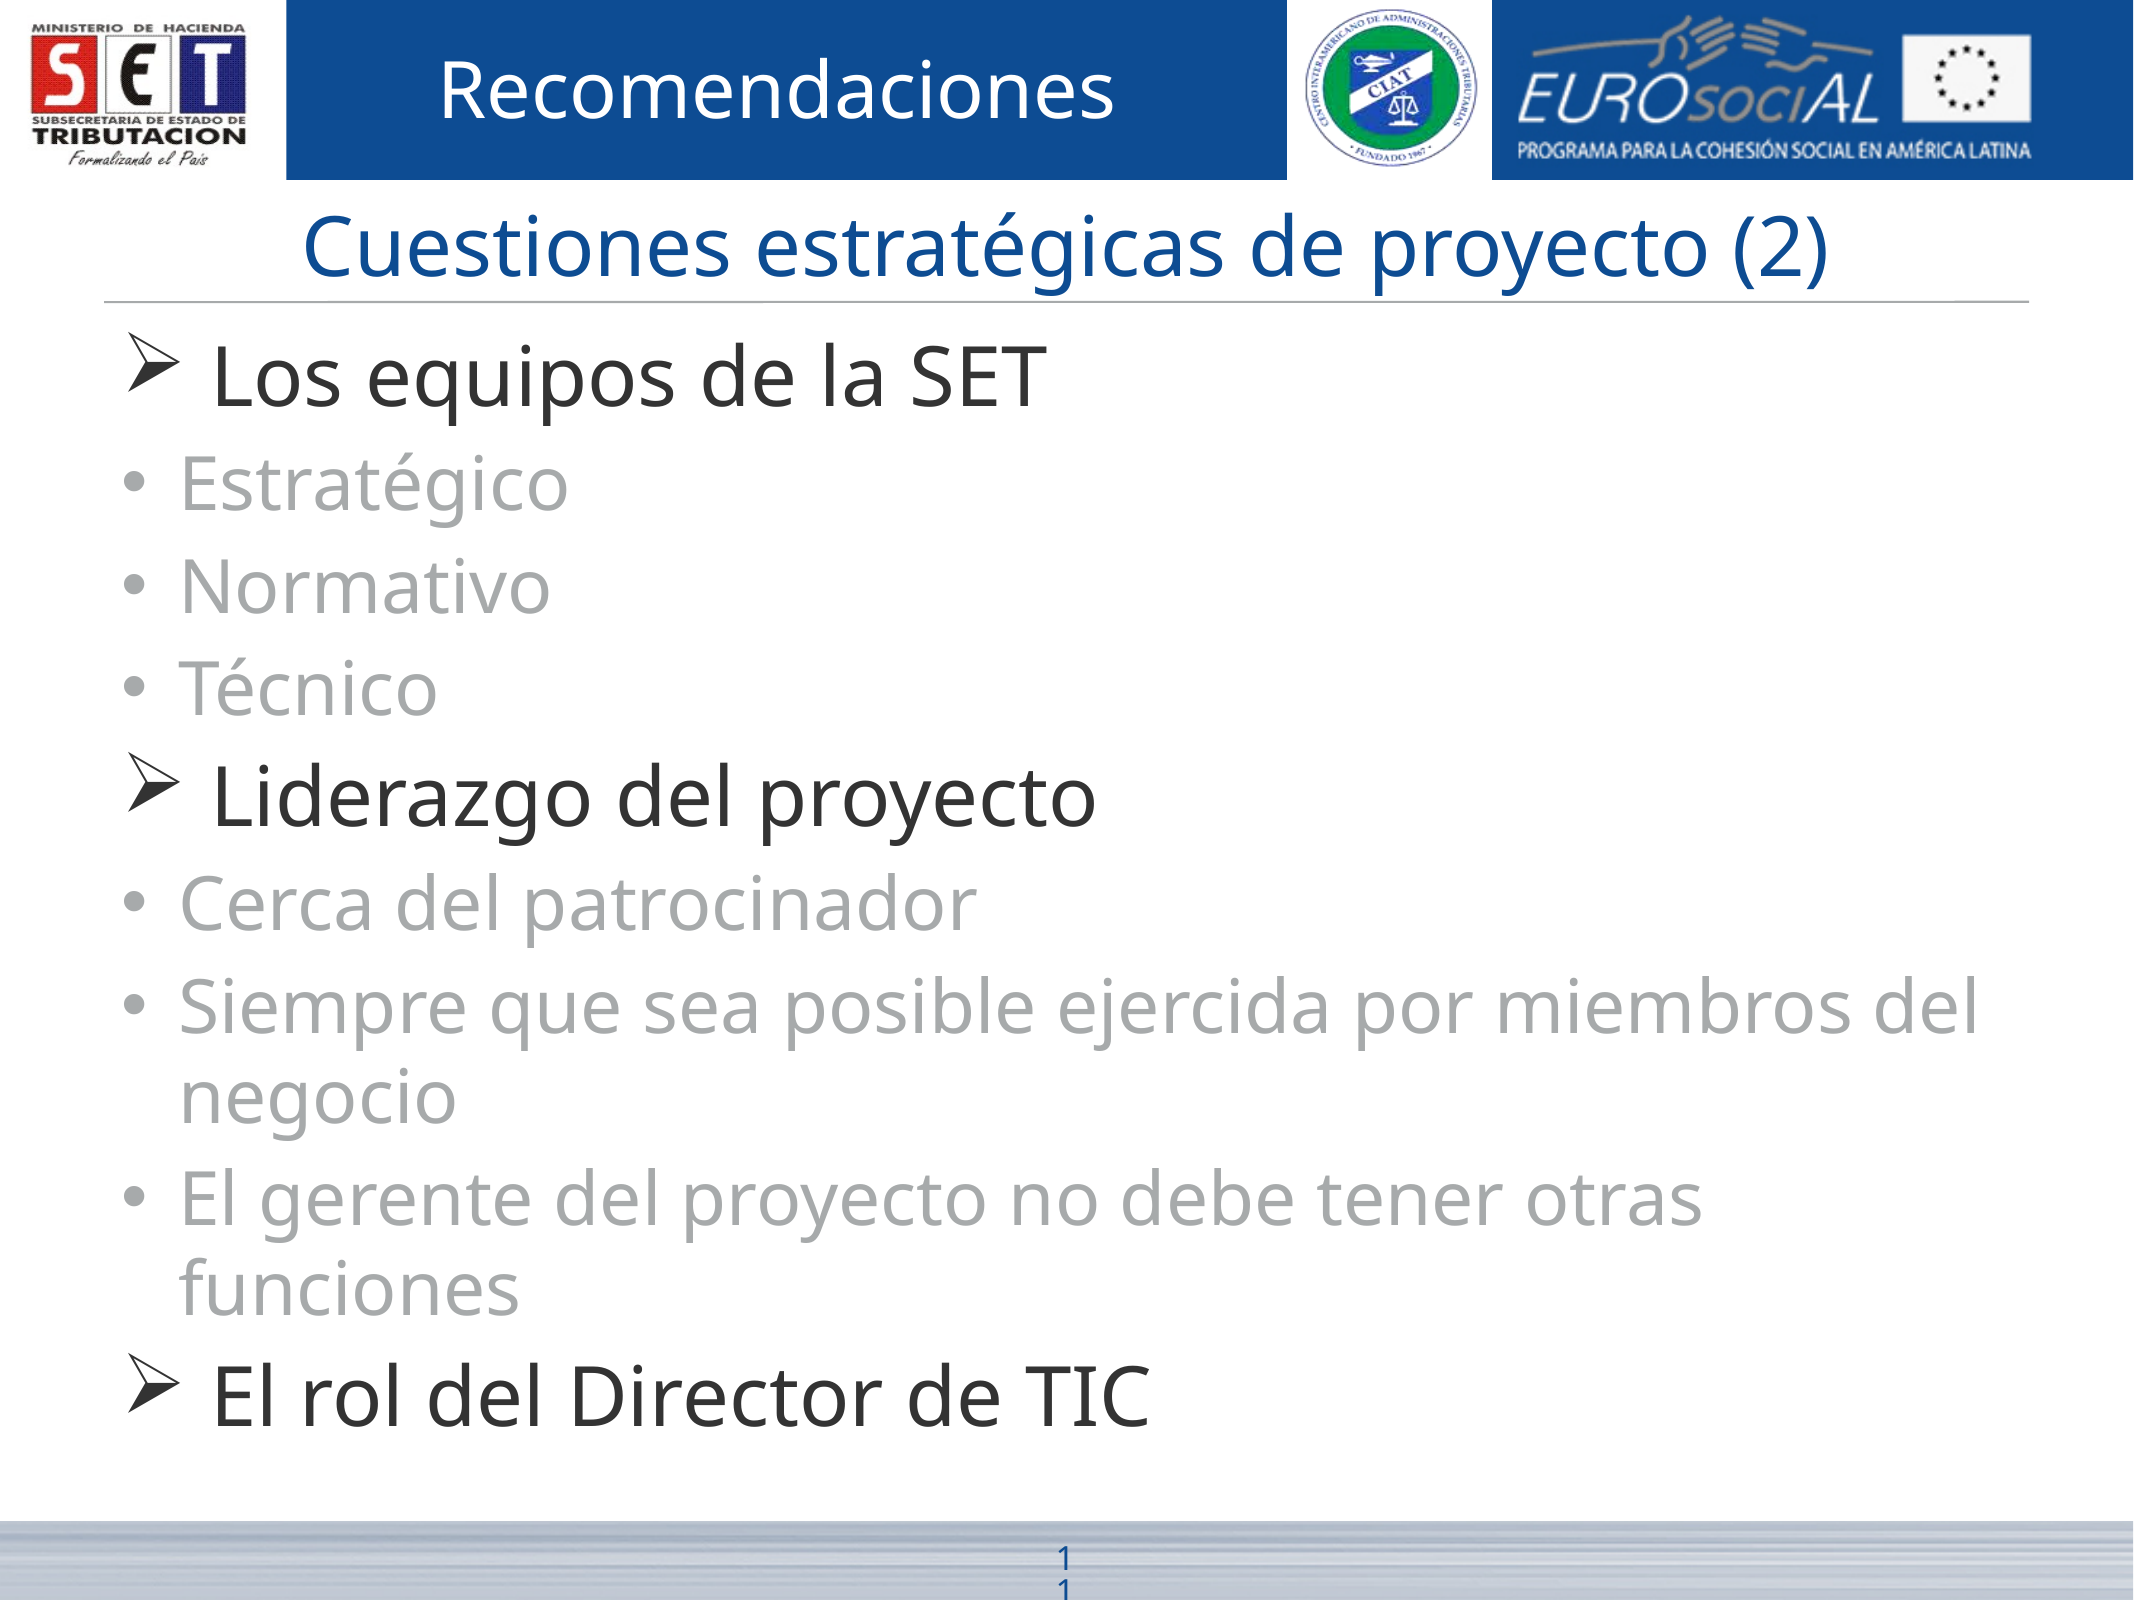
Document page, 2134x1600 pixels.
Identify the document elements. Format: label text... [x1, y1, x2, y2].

picture [0, 0, 1287, 180]
title Cuestiones estratégicas de proyecto (2) [106, 185, 2027, 295]
text_box Recomendaciones [298, 32, 1256, 143]
slide_number 11 [1040, 1529, 1093, 1587]
list Los equipos de la SET Estratégico Normativo Técnico Liderazgo del proyecto Cerca del patrocinador Siempre que sea posible ejercida por miembros del negocio El gerente del proyecto no debe tener otras funciones El rol del Director de TIC [106, 315, 2027, 1486]
picture [0, 1521, 2134, 1600]
picture [1492, 0, 2134, 180]
